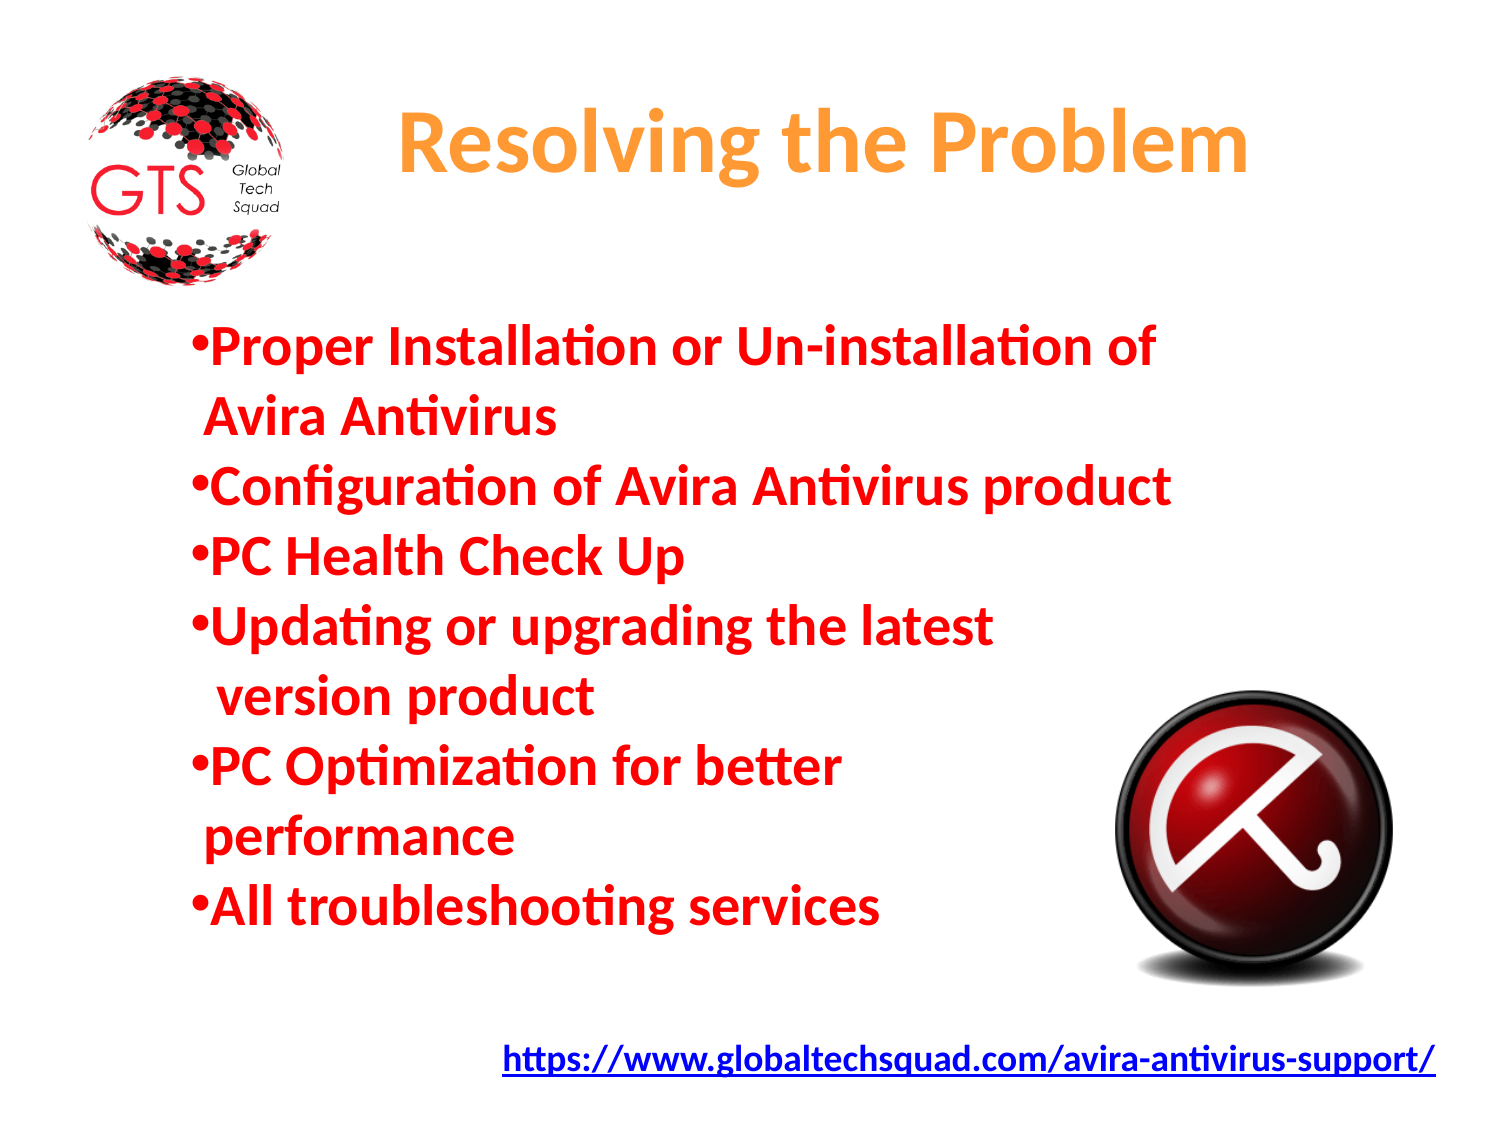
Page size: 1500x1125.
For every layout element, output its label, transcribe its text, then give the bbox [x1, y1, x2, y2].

picture [1099, 687, 1401, 988]
text_box Resolving the Problem [284, 73, 1425, 199]
text_box https://www.globaltechsquad.com/avira-antivirus-support/ [487, 1026, 1500, 1087]
text_box Proper Installation or Un-installation of Avira Antivirus Configuration of Avira Antivirus product PC Health Check Up Updating or upgrading the latest version product PC Optimization for better performance All troubleshooting services [175, 299, 1188, 990]
picture [74, 74, 287, 288]
